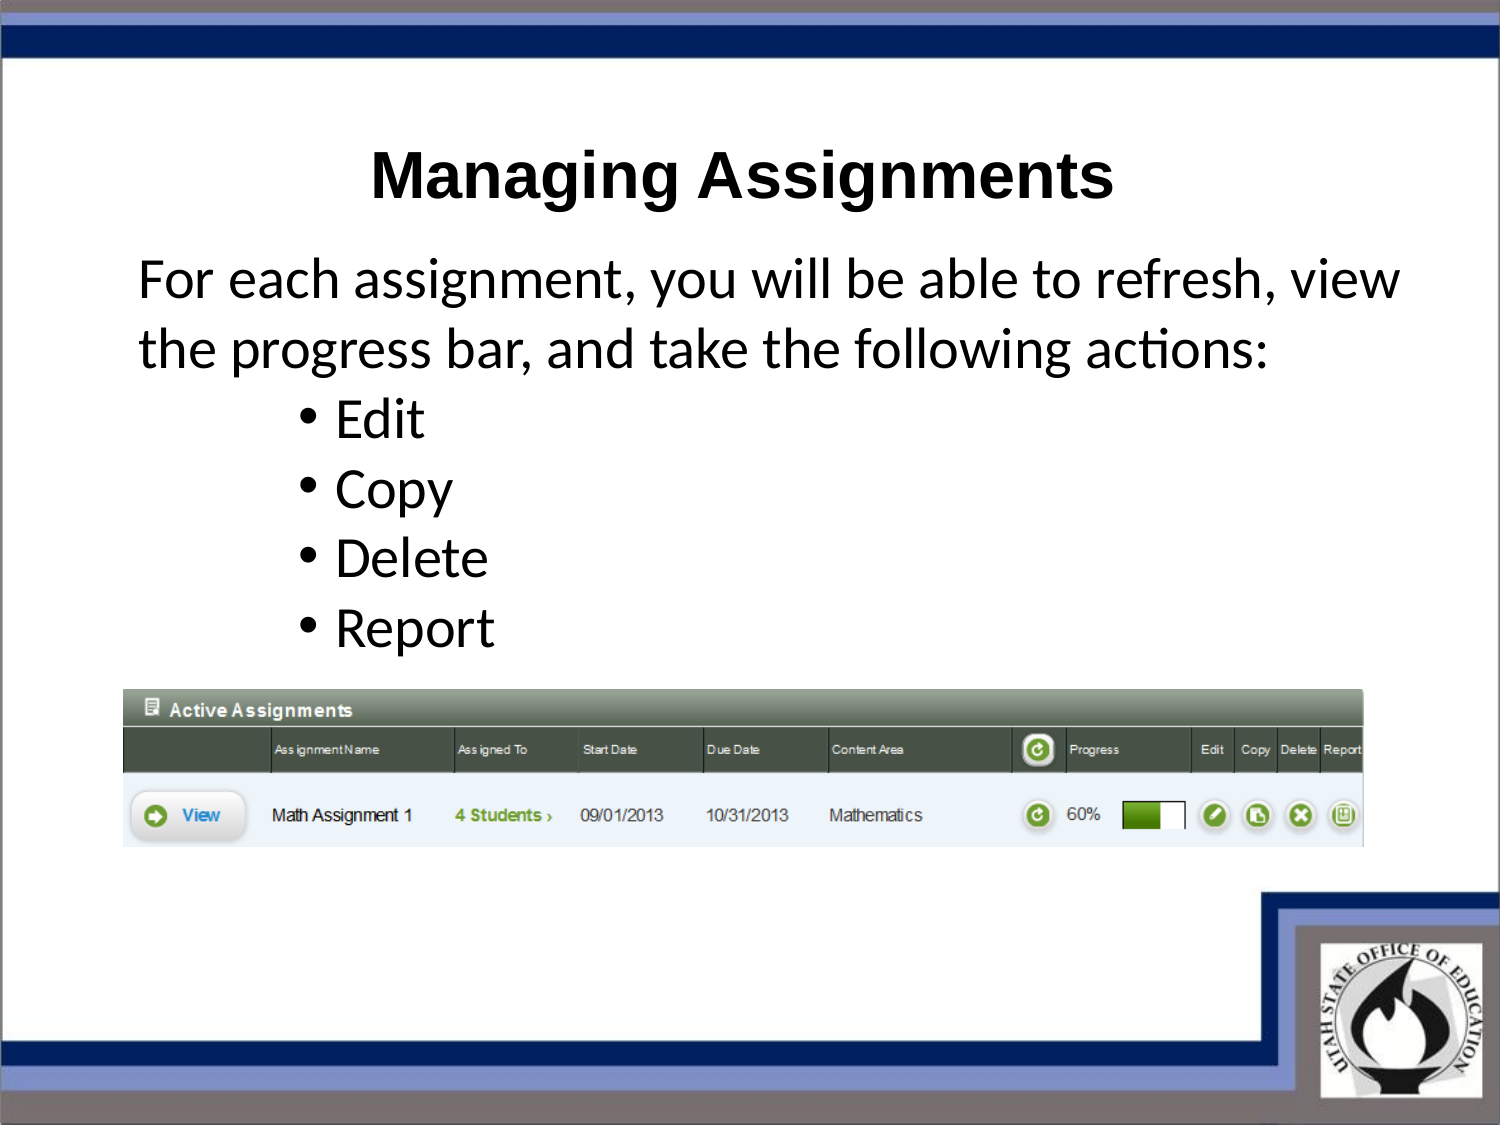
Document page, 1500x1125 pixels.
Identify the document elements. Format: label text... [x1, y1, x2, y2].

picture [0, 0, 1500, 1125]
title Managing Assignments [96, 125, 1390, 219]
list For each assignment, you will be able to refresh, view the progress bar, and take the following actions: Edit Copy Delete Report [123, 232, 1417, 769]
